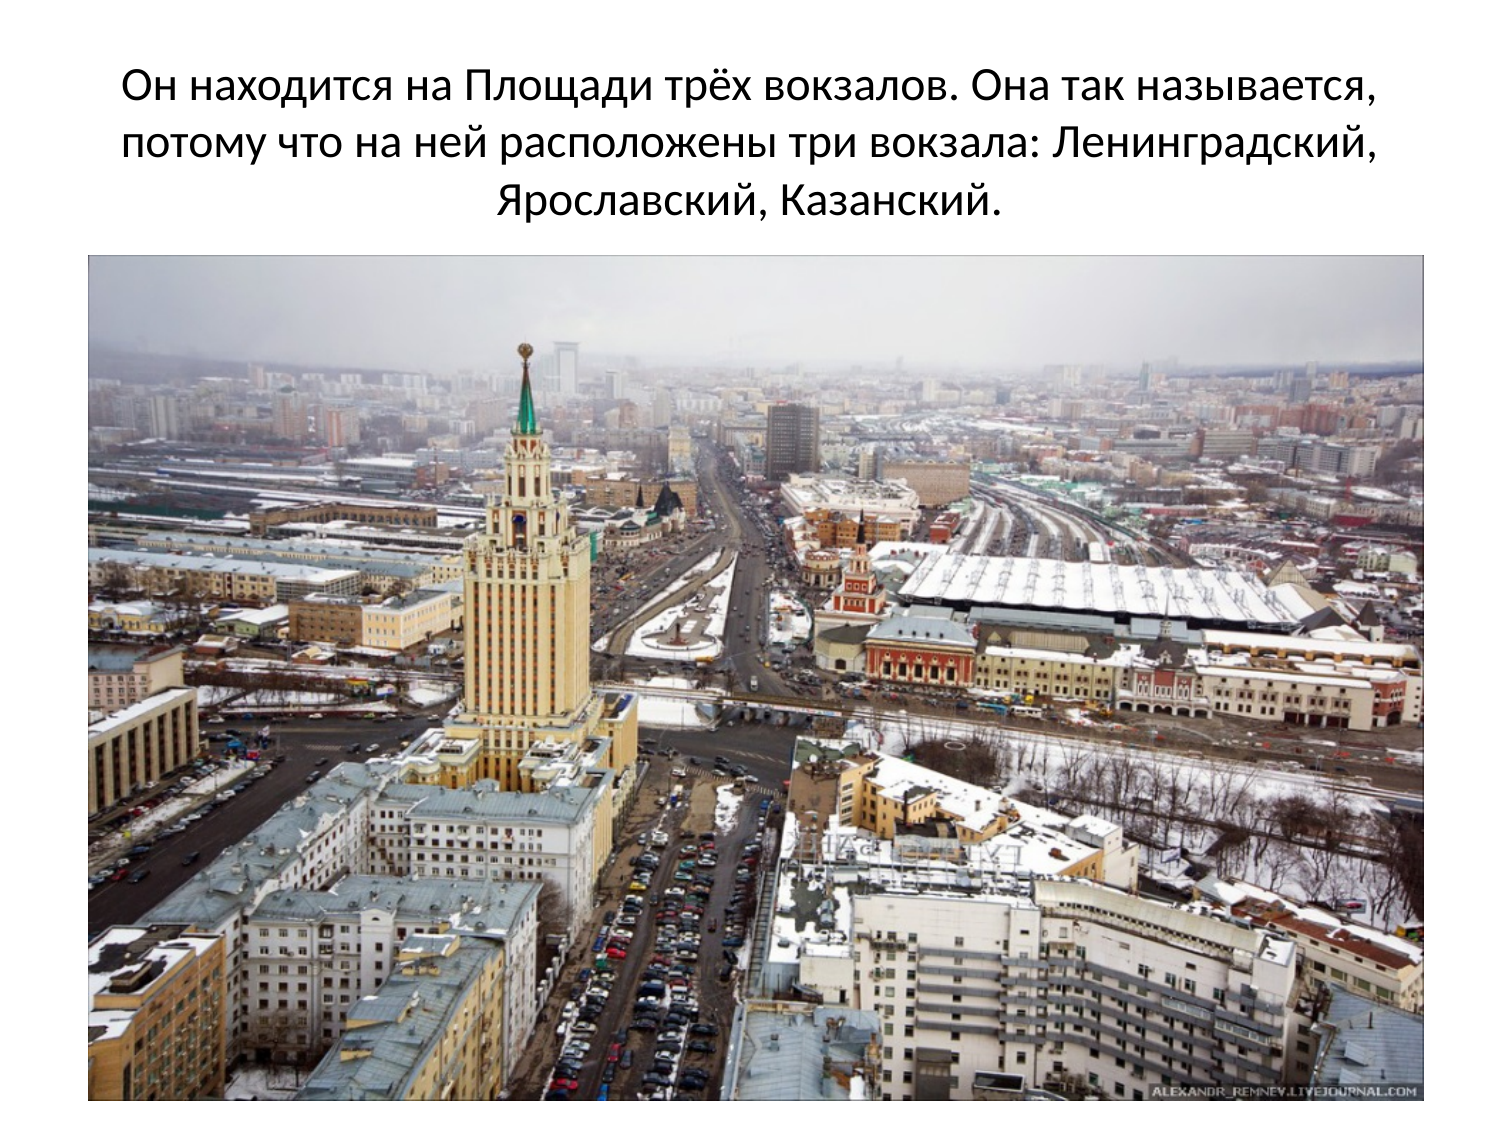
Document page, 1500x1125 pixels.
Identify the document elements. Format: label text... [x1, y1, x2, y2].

title Он находится на Площади трёх вокзалов. Она так называется, потому что на ней расположены три вокзала: Ленинградский, Ярославский, Казанский. [75, 45, 1425, 233]
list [88, 255, 1424, 1101]
